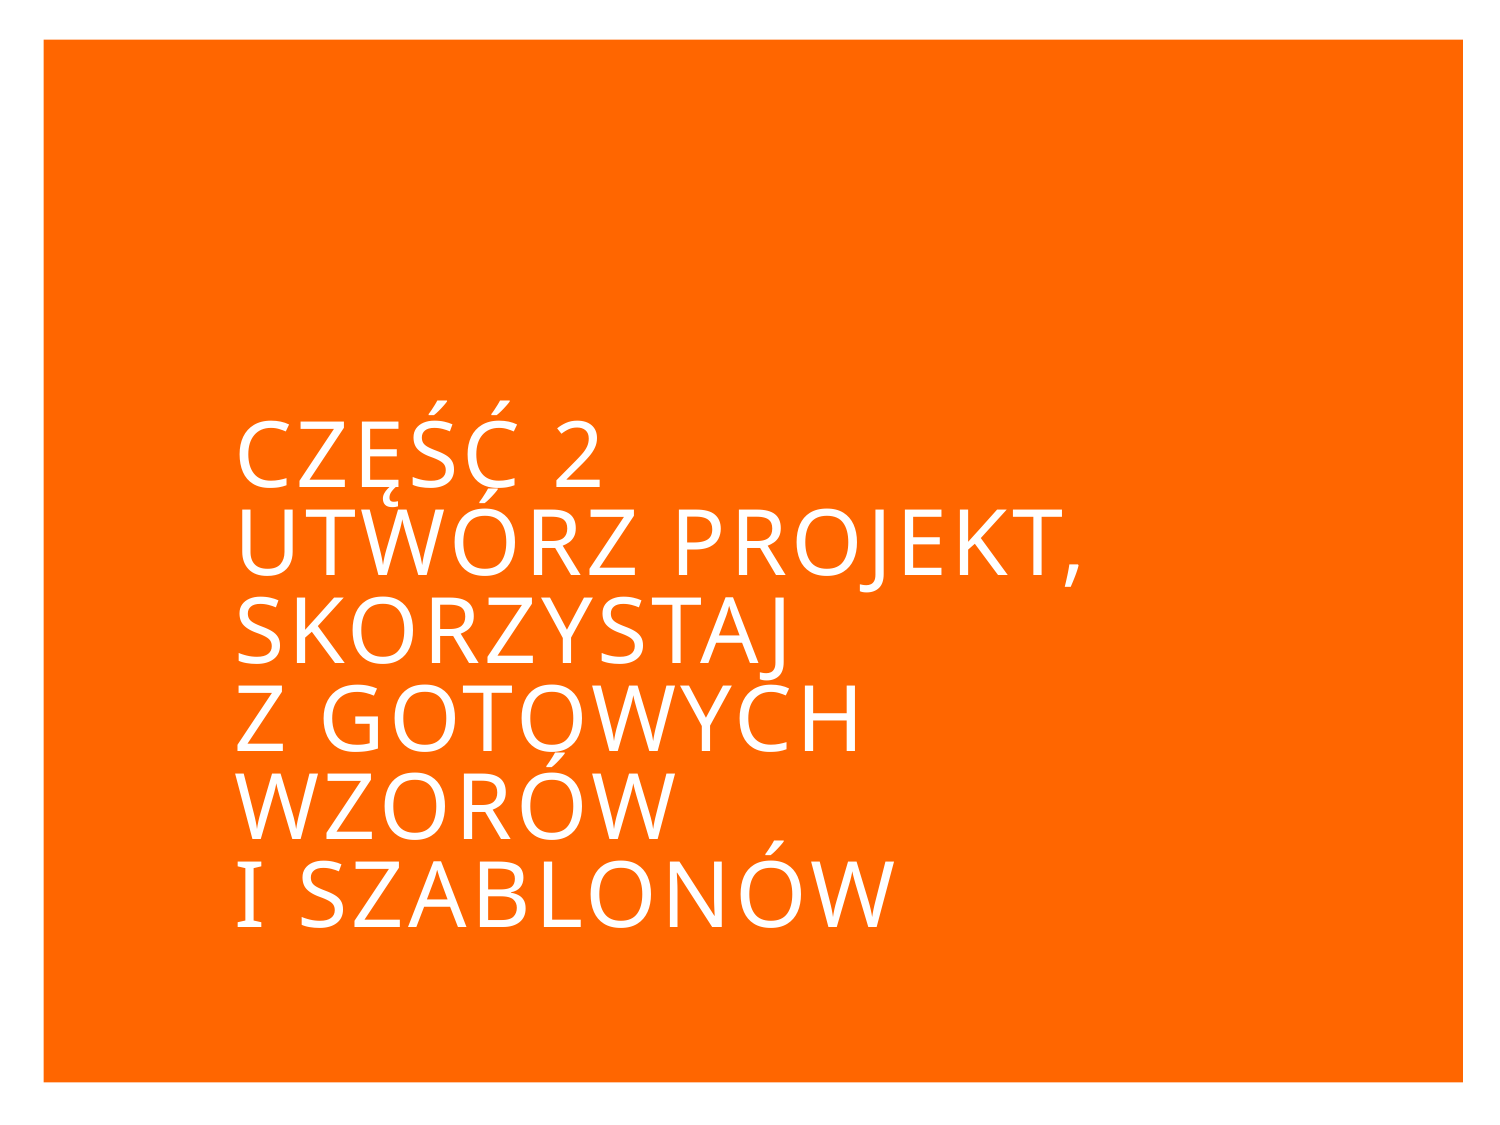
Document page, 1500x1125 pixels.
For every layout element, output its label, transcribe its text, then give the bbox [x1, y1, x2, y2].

title Część 2 Utwórz projekt, skorzystaj z gotowych wzorów i szablonów [219, 208, 1310, 953]
